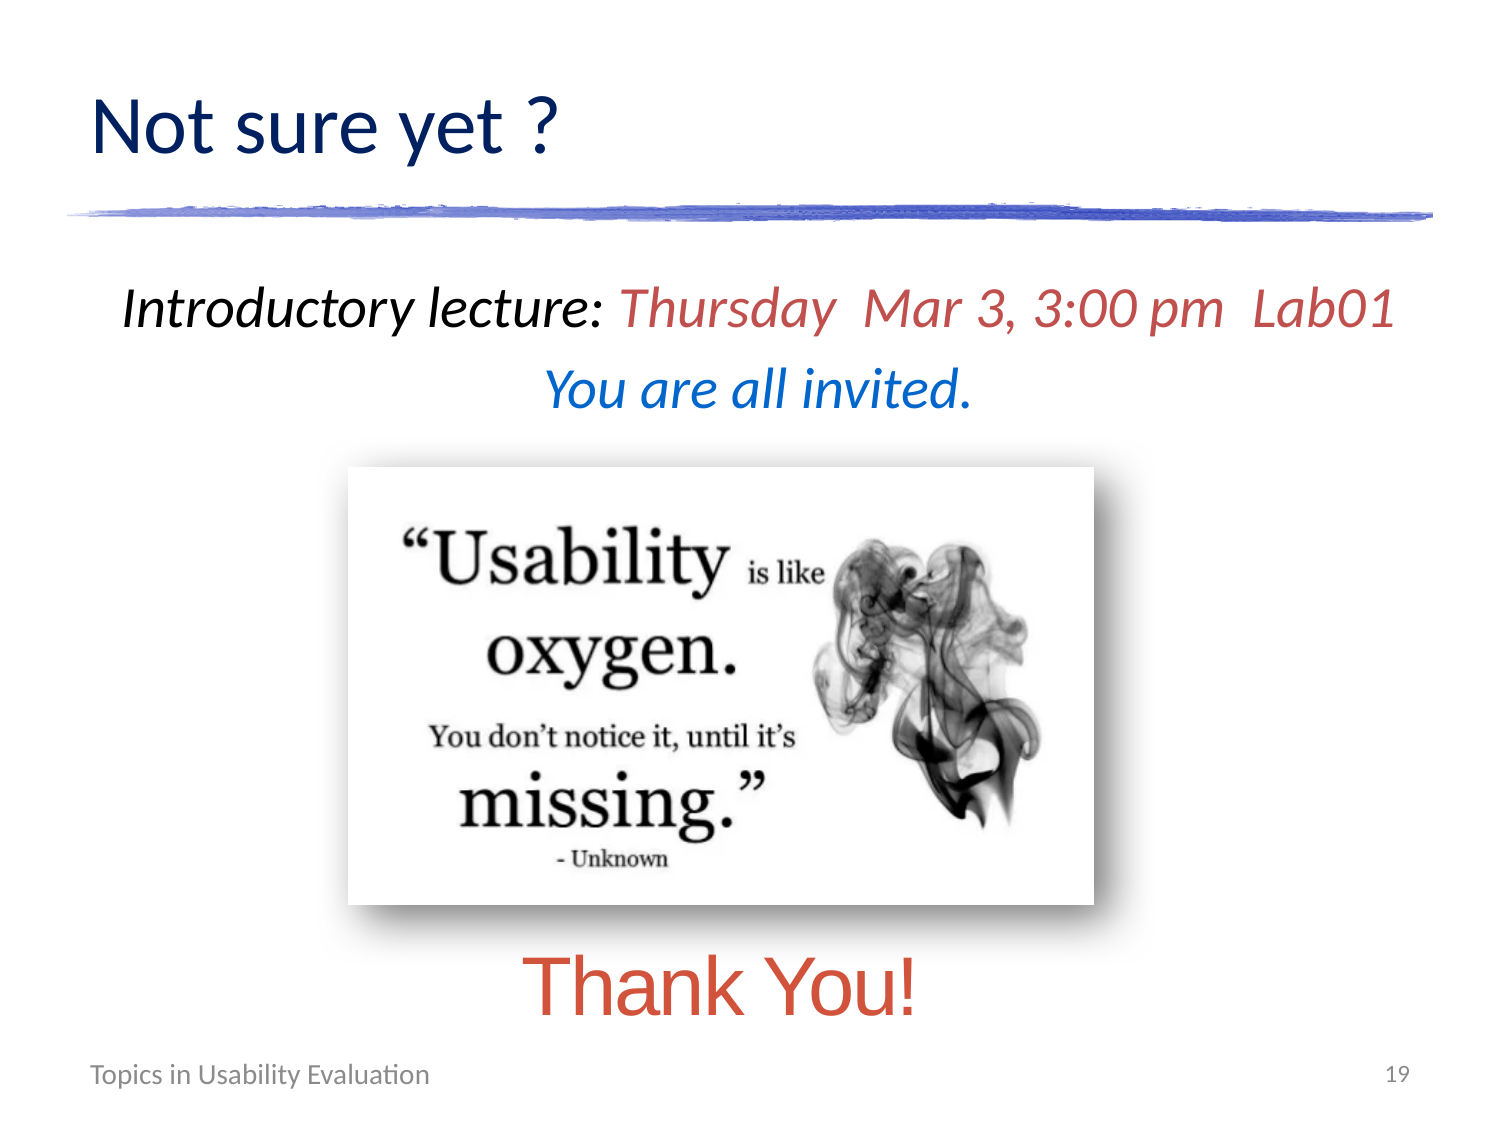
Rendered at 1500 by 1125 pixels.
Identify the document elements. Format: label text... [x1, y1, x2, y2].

slide_number 19 [1074, 1062, 1425, 1103]
title Not sure yet ? [75, 45, 1483, 197]
text_box Thank You! [507, 924, 935, 1040]
list Introductory lecture: Thursday Mar 3, 3:00 pm Lab01 You are all invited. [35, 261, 1483, 1062]
footer Topics in Usability Evaluation [75, 1062, 550, 1103]
picture [55, 202, 1444, 226]
picture [348, 467, 1095, 905]
